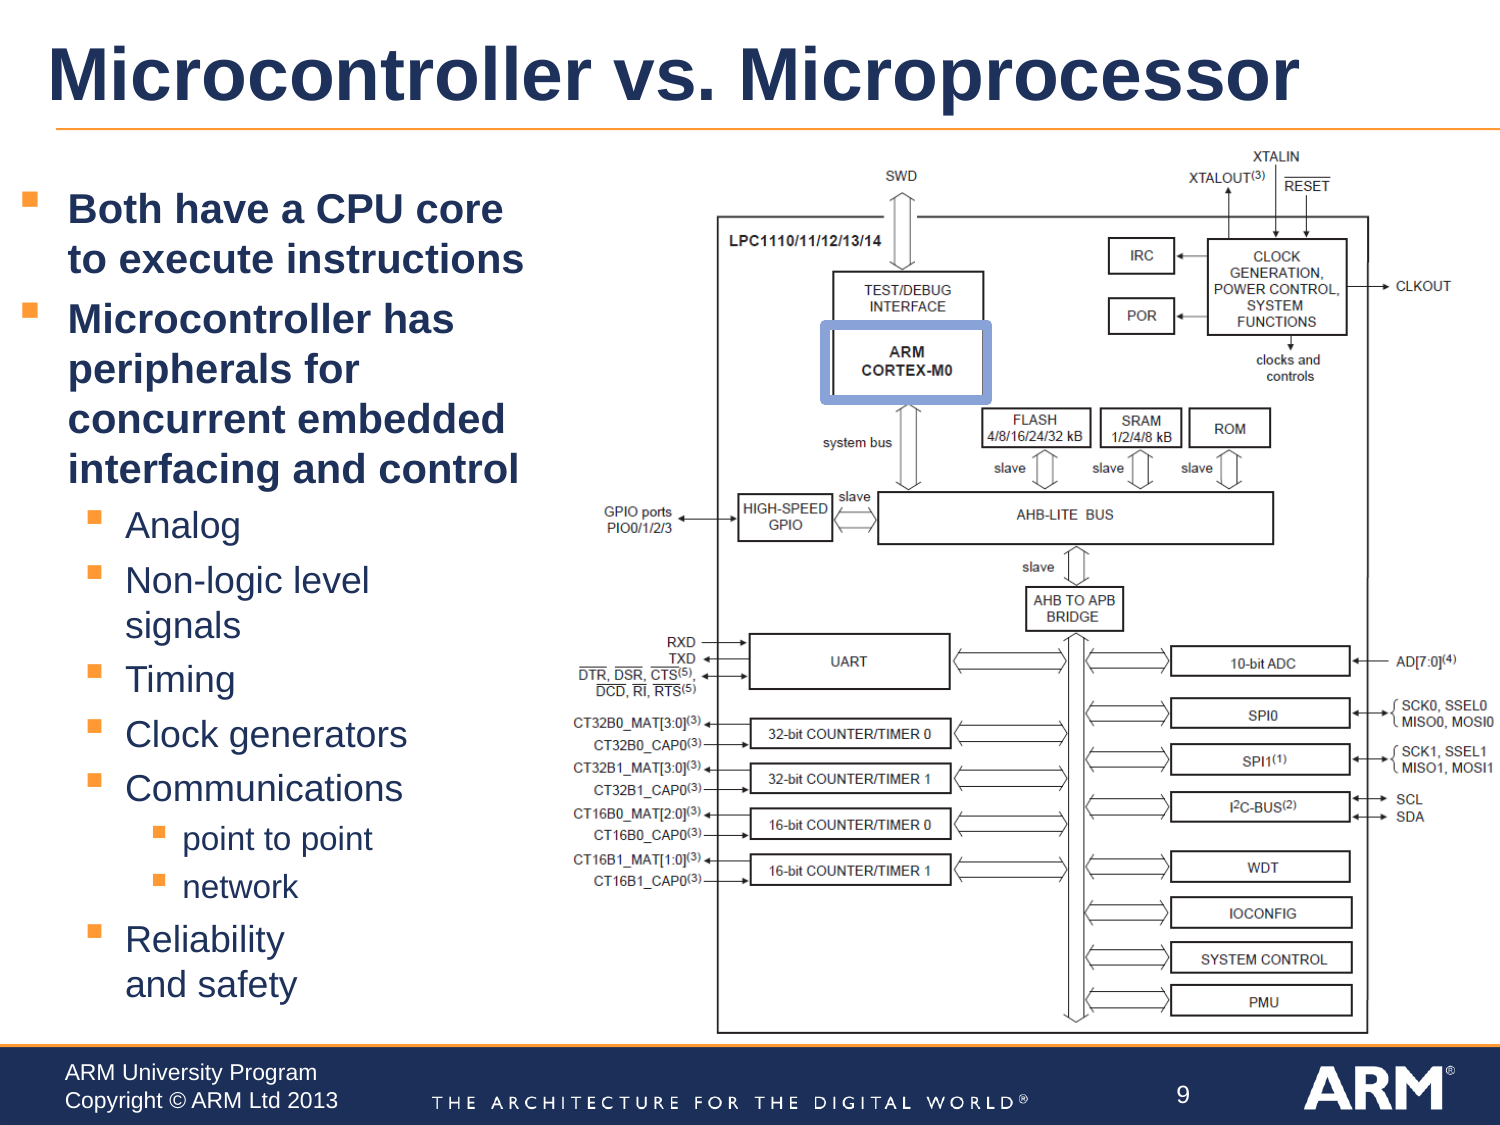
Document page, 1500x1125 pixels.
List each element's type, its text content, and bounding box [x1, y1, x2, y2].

picture [0, 1048, 1500, 1125]
picture [567, 137, 1496, 1038]
title Microcontroller vs. Microprocessor [34, 1, 1500, 141]
list Both have a CPU core to execute instructions Microcontroller has peripherals for concurrent embedded interfacing and control Analog Non-logic level signals Timing Clock generators Communications point to point network Reliability and safety [4, 174, 568, 1101]
picture [84, 1101, 91, 1107]
picture [302, 1101, 309, 1107]
